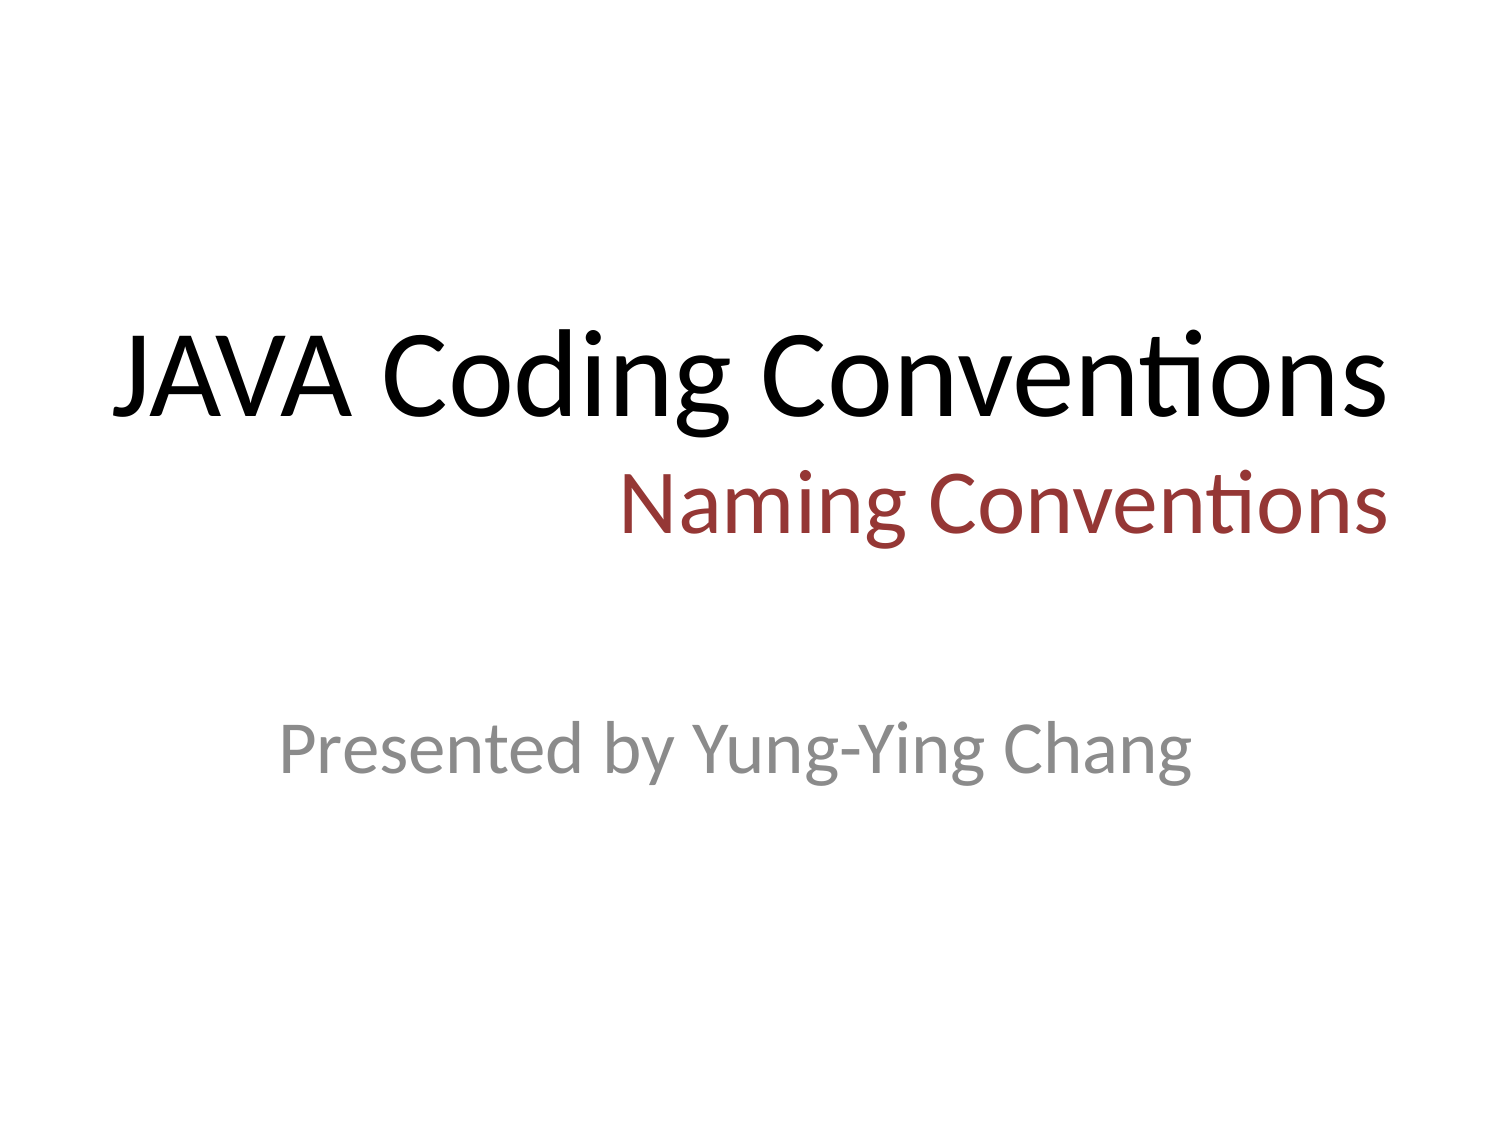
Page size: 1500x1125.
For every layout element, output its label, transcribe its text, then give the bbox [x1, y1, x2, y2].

subtitle Presented by Yung-Ying Chang [210, 691, 1261, 979]
title JAVA Coding Conventions Naming Conventions [58, 152, 1406, 692]
